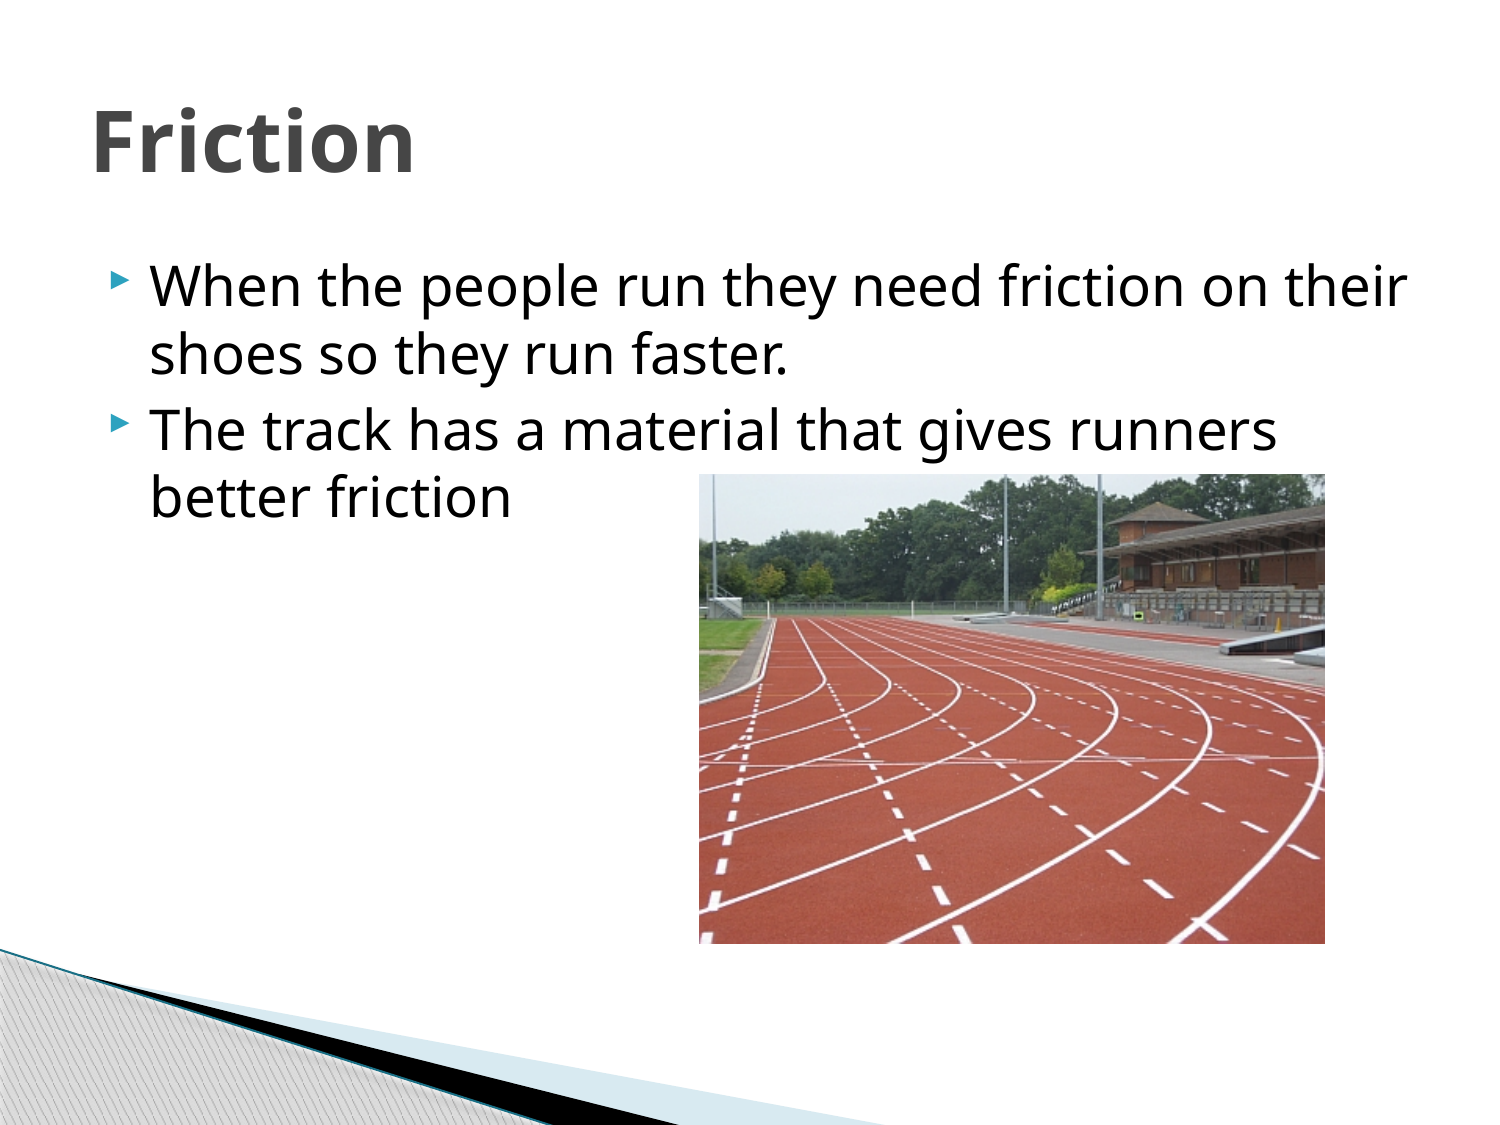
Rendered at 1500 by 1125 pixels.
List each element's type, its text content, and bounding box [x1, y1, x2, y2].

title Friction [75, 45, 1425, 233]
list When the people run they need friction on their shoes so they run faster. The track has a material that gives runners better friction [75, 243, 1425, 986]
picture [699, 474, 1326, 944]
